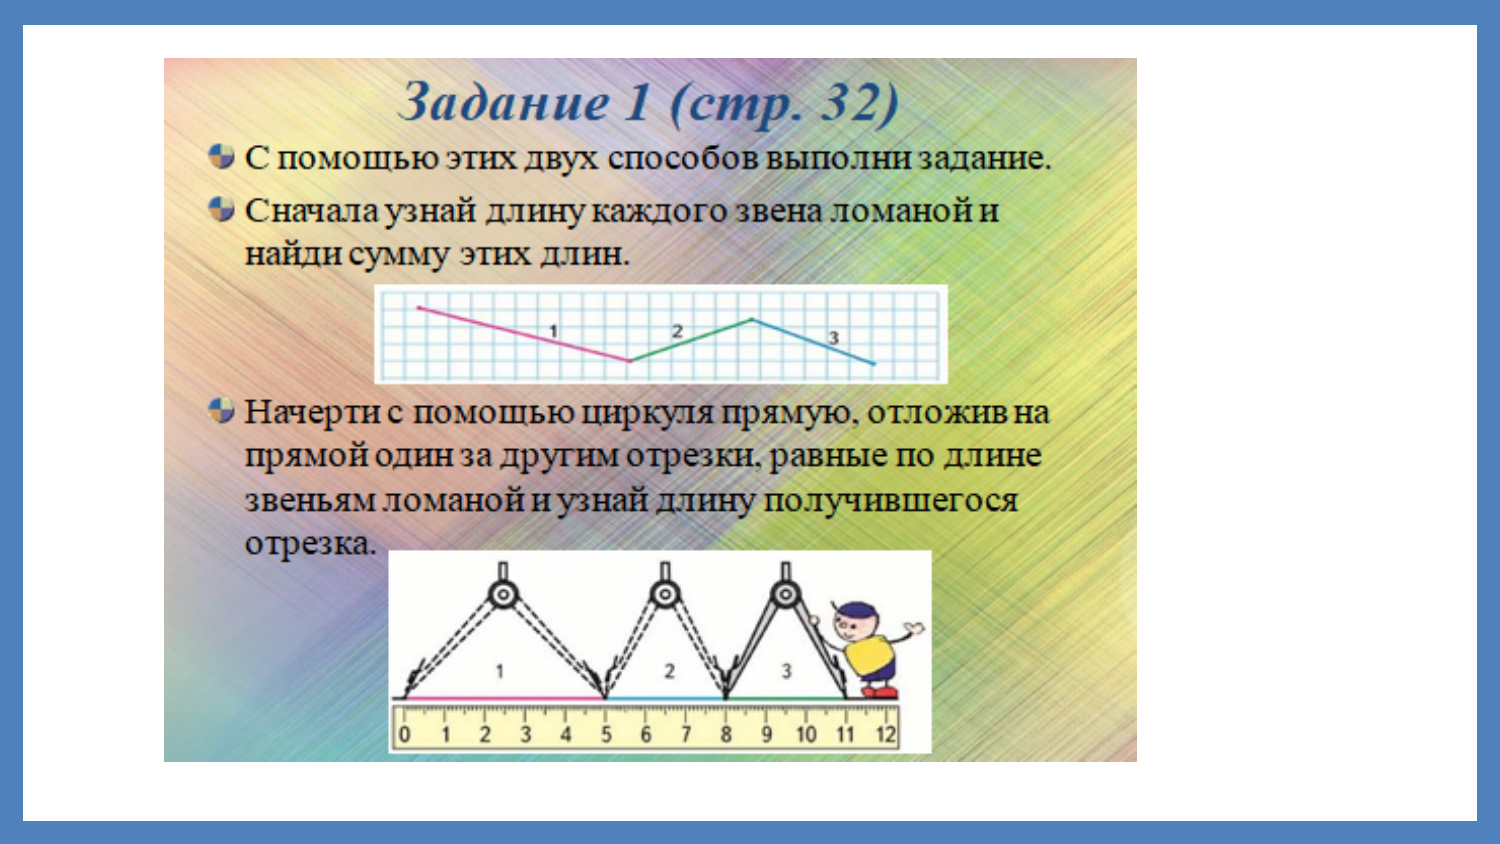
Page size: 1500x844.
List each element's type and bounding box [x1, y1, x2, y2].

picture [163, 58, 1137, 762]
